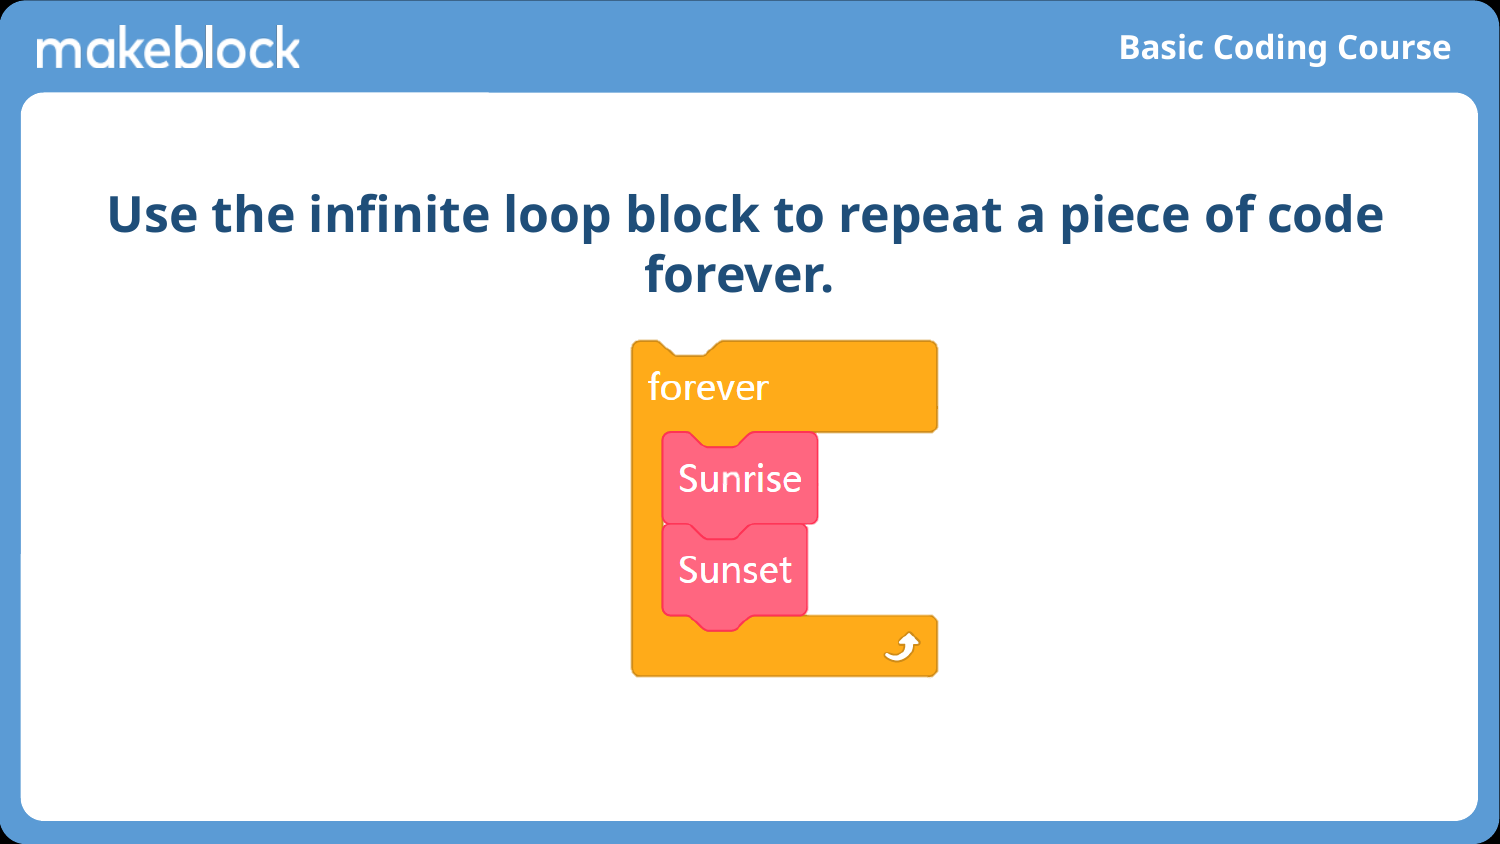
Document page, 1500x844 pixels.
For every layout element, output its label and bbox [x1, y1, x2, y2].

text_box [0, 0, 1500, 844]
picture [626, 334, 947, 684]
